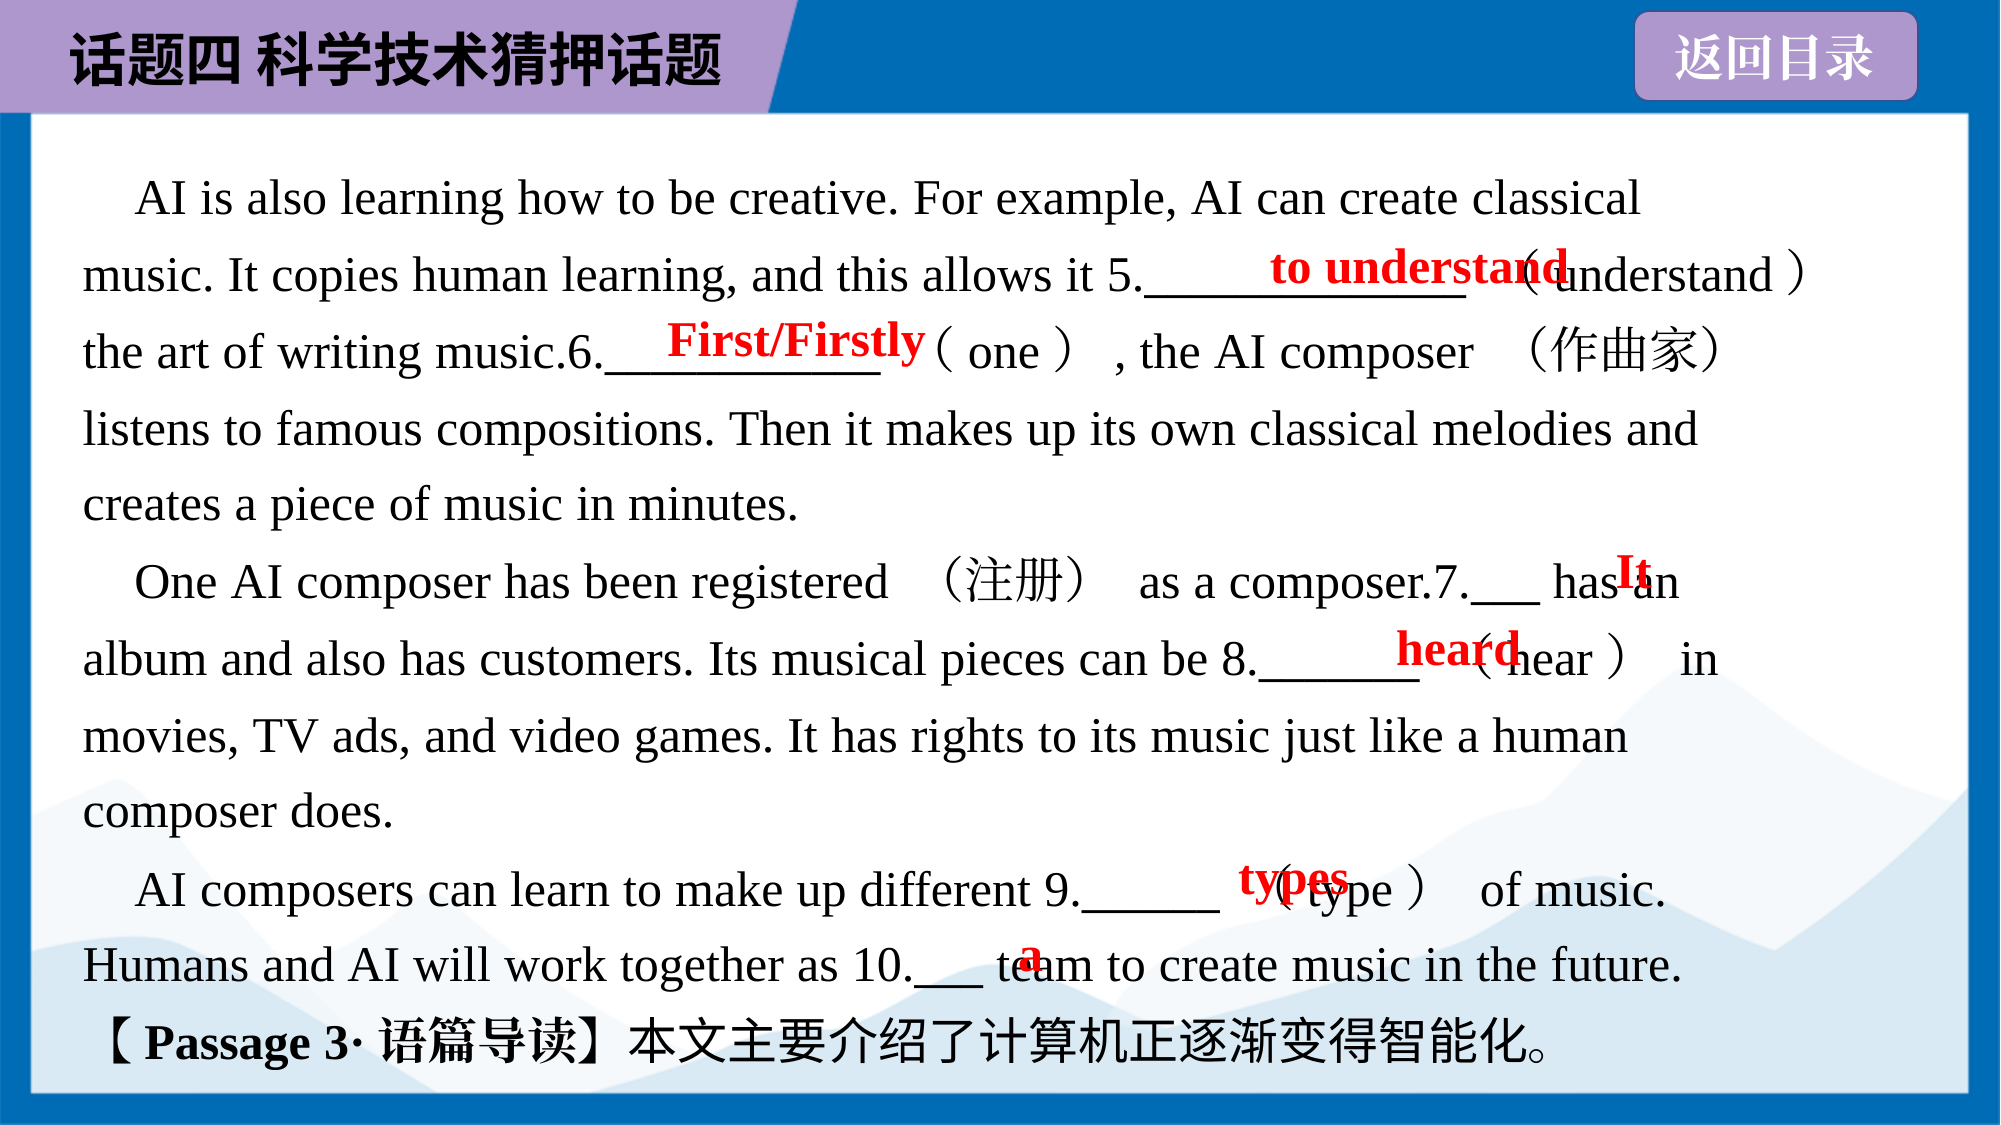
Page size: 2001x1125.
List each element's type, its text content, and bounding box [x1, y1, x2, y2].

text_box AI is also learning how to be creative. For example, AI can create classical music. It copies human learning, and this allows it 5.______________ （understand） the art of writing music.6.____________ （one）, the AI composer （作曲家） listens to famous compositions. Then it makes up its own classical melodies and creates a piece of music in minutes. [82, 147, 1917, 525]
text_box It [1597, 525, 1670, 594]
text_box AI composers can learn to make up different 9.______ （type） of music. Humans and AI will work together as 10.___ team to create music in the future. [82, 839, 1917, 986]
text_box to understand [1245, 218, 1594, 288]
text_box First/Firstly [649, 293, 944, 362]
text_box types [1219, 831, 1368, 899]
text_box heard [1378, 602, 1540, 671]
text_box a [1000, 908, 1062, 977]
text_box 【Passage 3·语篇导读】本文主要介绍了计算机正逐渐变得智能化。 [82, 994, 1917, 1064]
text_box One AI composer has been registered （注册） as a composer.7.___ has an album and also has customers. Its musical pieces can be 8._______ （hear） in movies, TV ads, and video games. It has rights to its music just like a human composer does. [82, 531, 1917, 832]
picture [0, 0, 2000, 1125]
